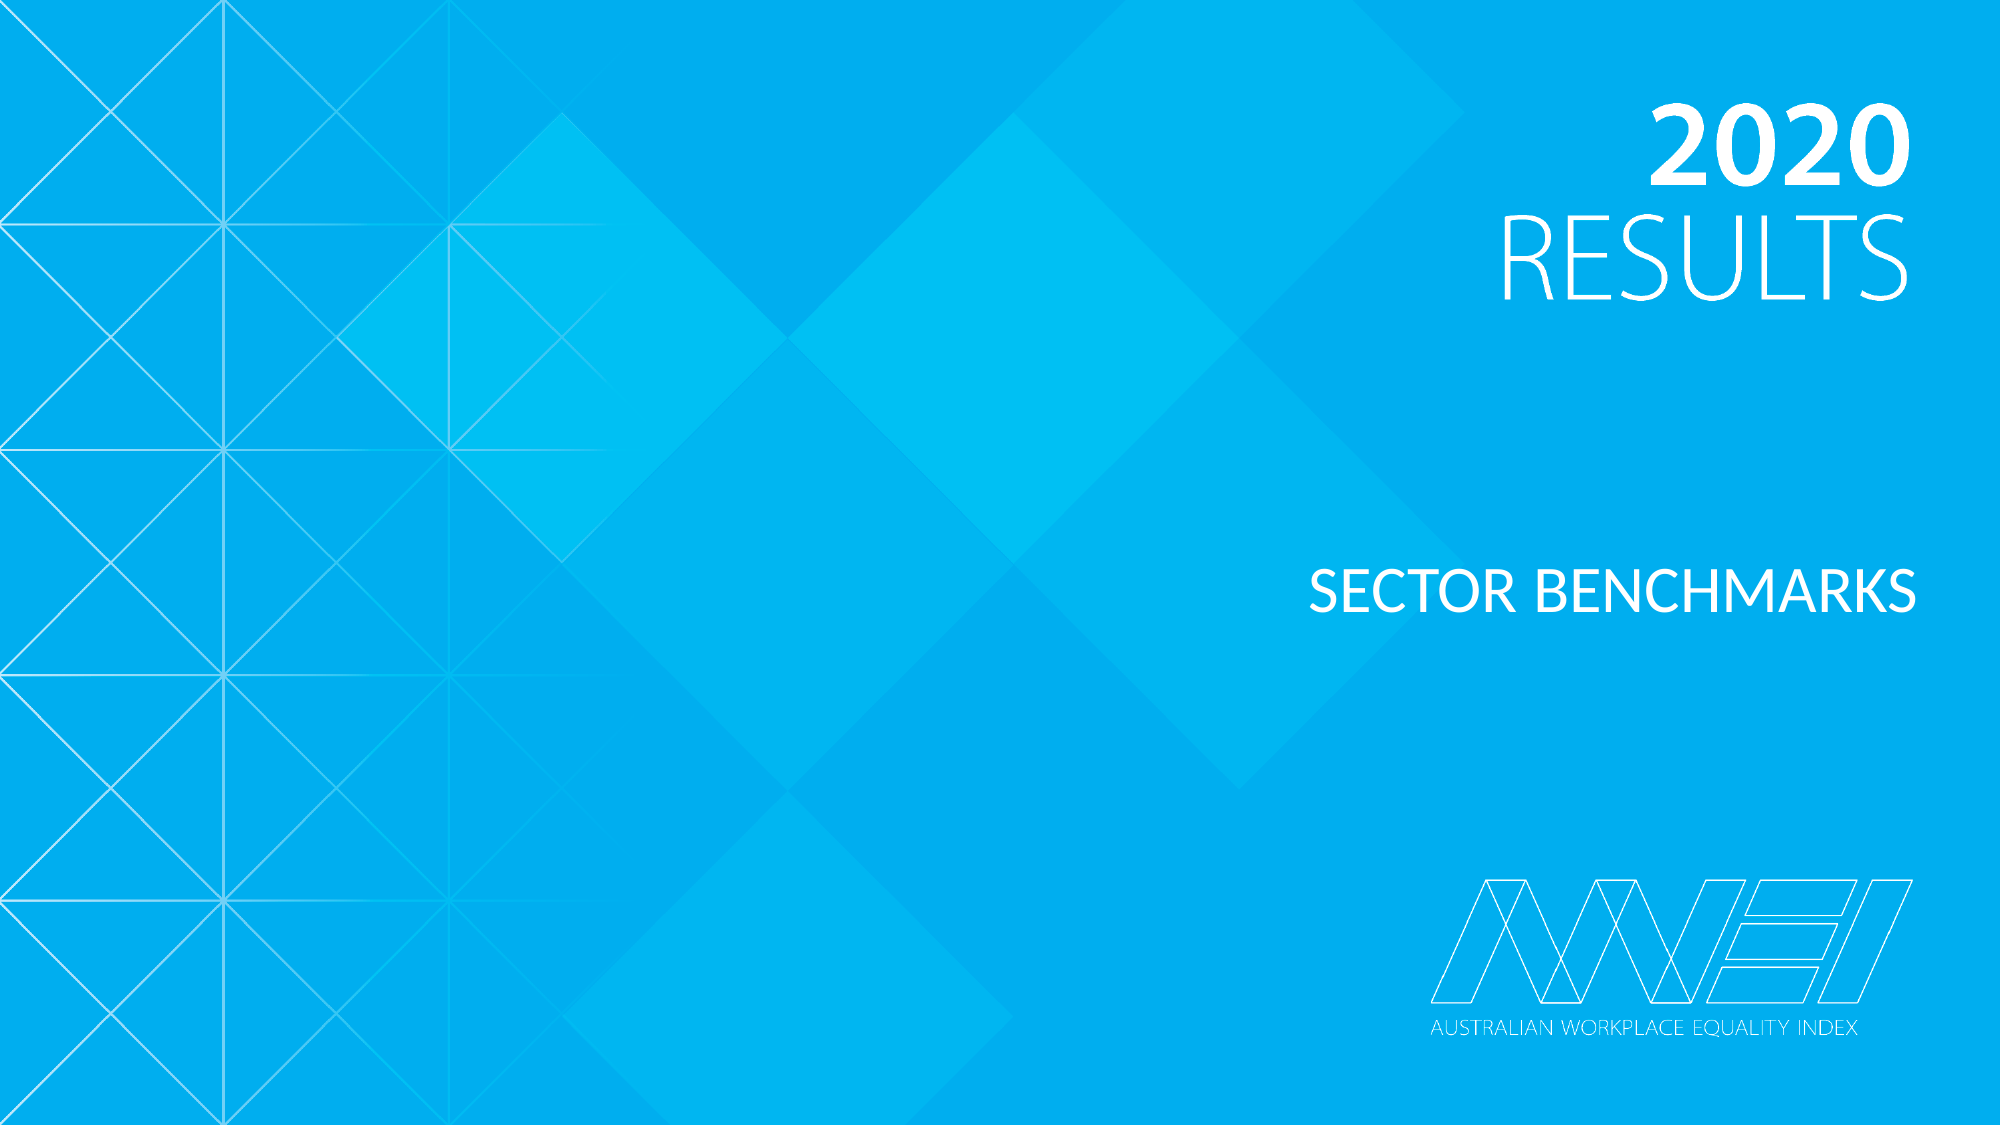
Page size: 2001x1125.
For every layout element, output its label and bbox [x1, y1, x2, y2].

picture [1685, 570, 1716, 611]
picture [1652, 104, 1705, 184]
picture [1486, 570, 1514, 611]
picture [1538, 570, 1566, 611]
picture [1786, 104, 1839, 184]
picture [1797, 216, 1856, 299]
picture [1858, 570, 1885, 611]
picture [1344, 570, 1368, 611]
picture [1685, 216, 1741, 300]
picture [1440, 569, 1478, 612]
picture [1762, 216, 1804, 299]
picture [1311, 569, 1336, 612]
picture [1568, 216, 1610, 299]
picture [0, 0, 350, 1125]
picture [1647, 569, 1677, 612]
picture [1574, 570, 1598, 611]
picture [1622, 215, 1667, 300]
picture [1727, 570, 1772, 611]
picture [1851, 104, 1908, 186]
picture [1862, 215, 1906, 300]
picture [1890, 569, 1915, 612]
picture [1717, 104, 1774, 186]
picture [1408, 570, 1438, 611]
picture [1780, 570, 1815, 611]
picture [1822, 570, 1850, 611]
picture [1505, 216, 1552, 299]
picture [446, 224, 579, 451]
picture [1606, 570, 1639, 611]
picture [0, 672, 83, 679]
picture [1374, 569, 1404, 612]
